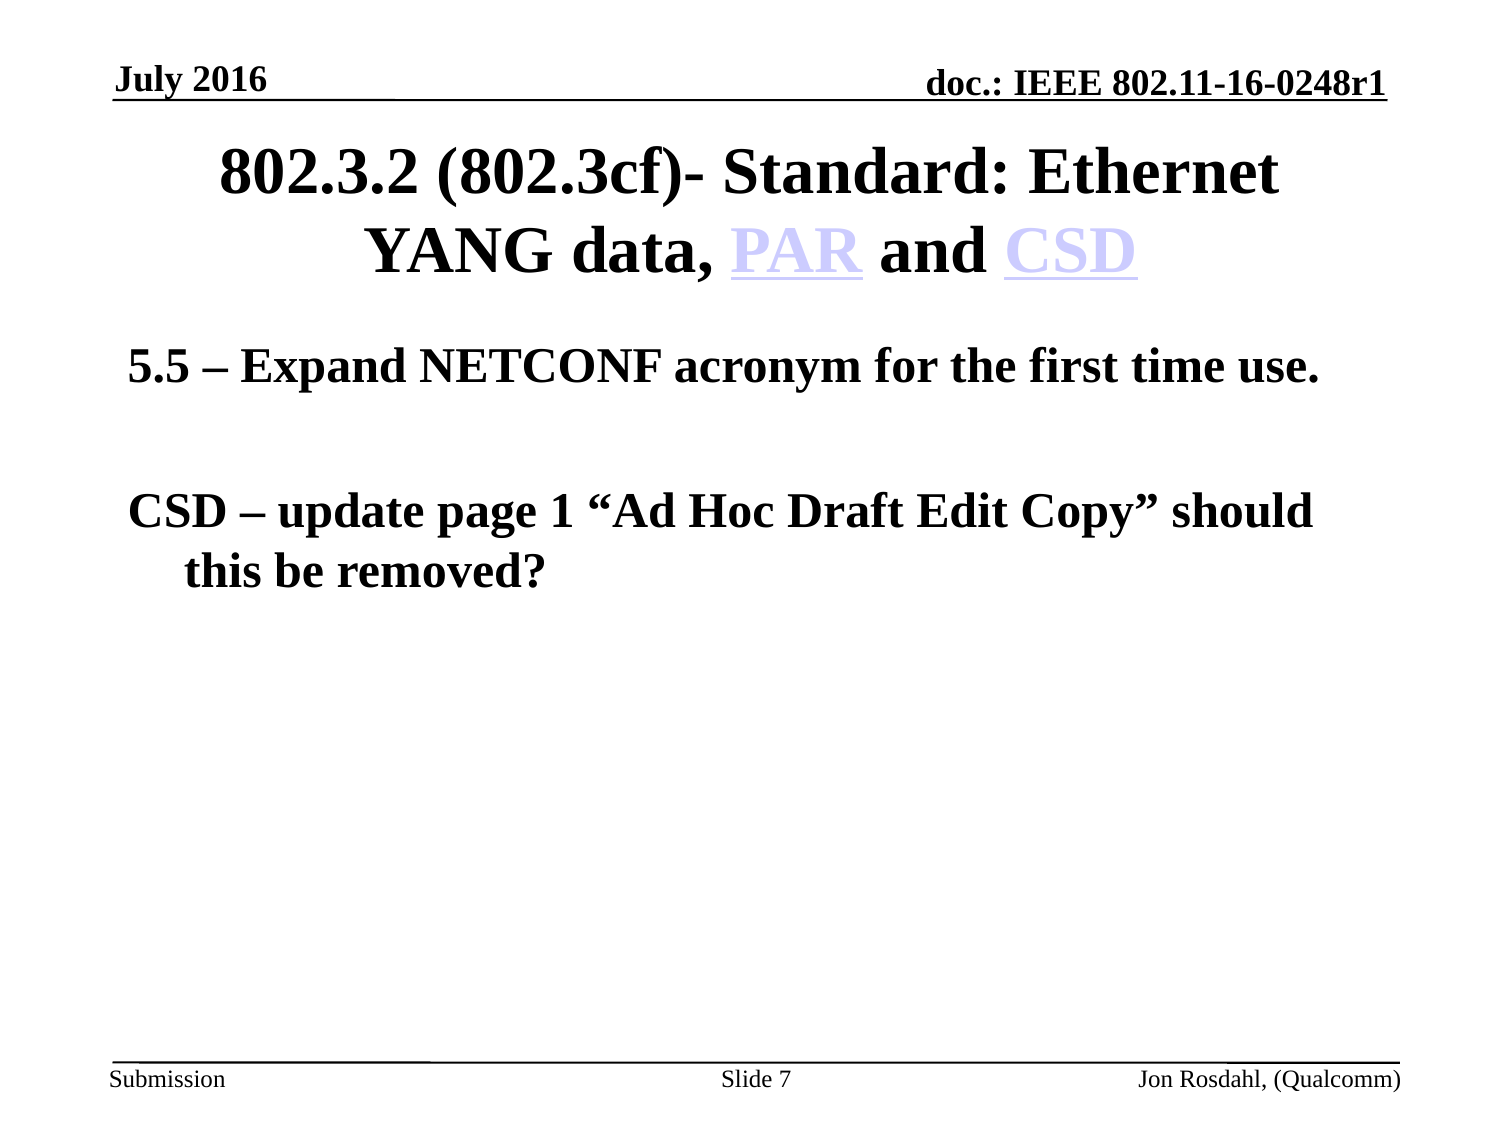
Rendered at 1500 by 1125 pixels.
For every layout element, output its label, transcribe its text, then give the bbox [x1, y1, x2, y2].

list 5.5 – Expand NETCONF acronym for the first time use. CSD – update page 1 “Ad Hoc Draft Edit Copy” should this be removed? [112, 324, 1388, 1000]
footer Jon Rosdahl, (Qualcomm) [878, 1061, 1402, 1093]
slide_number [114, 54, 423, 100]
slide_number Slide 7 [712, 1061, 800, 1123]
title 802.3.2 (802.3cf)- Standard: Ethernet YANG data, PAR and CSD [114, 125, 1388, 288]
